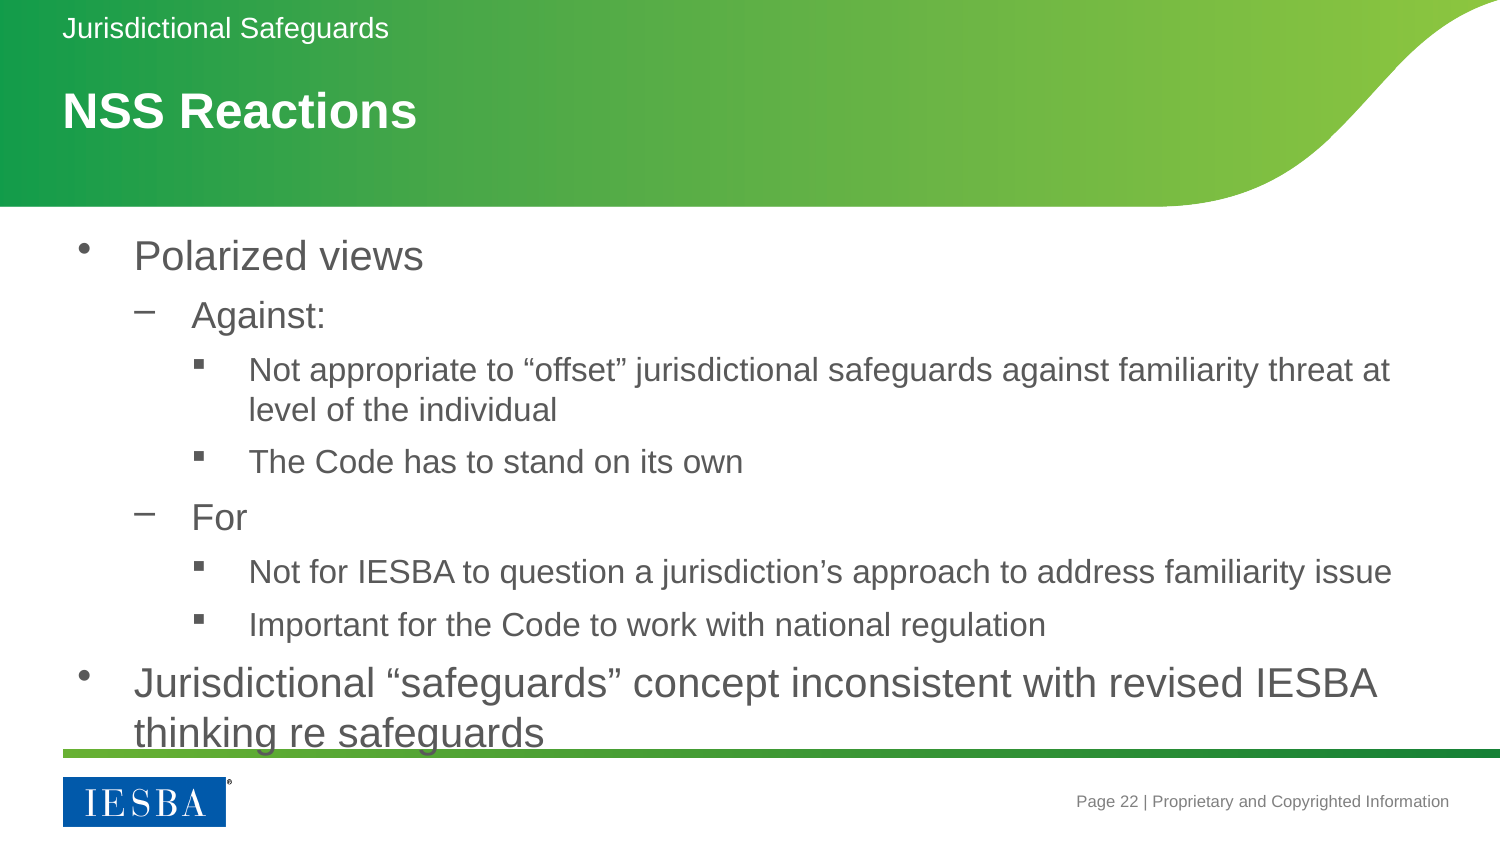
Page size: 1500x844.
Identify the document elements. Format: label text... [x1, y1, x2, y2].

title NSS Reactions [62, 75, 1300, 142]
subtitle Jurisdictional Safeguards [62, 9, 500, 38]
picture [0, 0, 1500, 207]
list Polarized views Against: Not appropriate to “offset” jurisdictional safeguards against familiarity threat at level of the individual The Code has to stand on its own For Not for IESBA to question a jurisdiction’s approach to address familiarity issue Important for the Code to work with national regulation Jurisdictional “safeguards” concept inconsistent with revised IESBA thinking re safeguards [62, 220, 1450, 747]
picture [63, 777, 232, 827]
